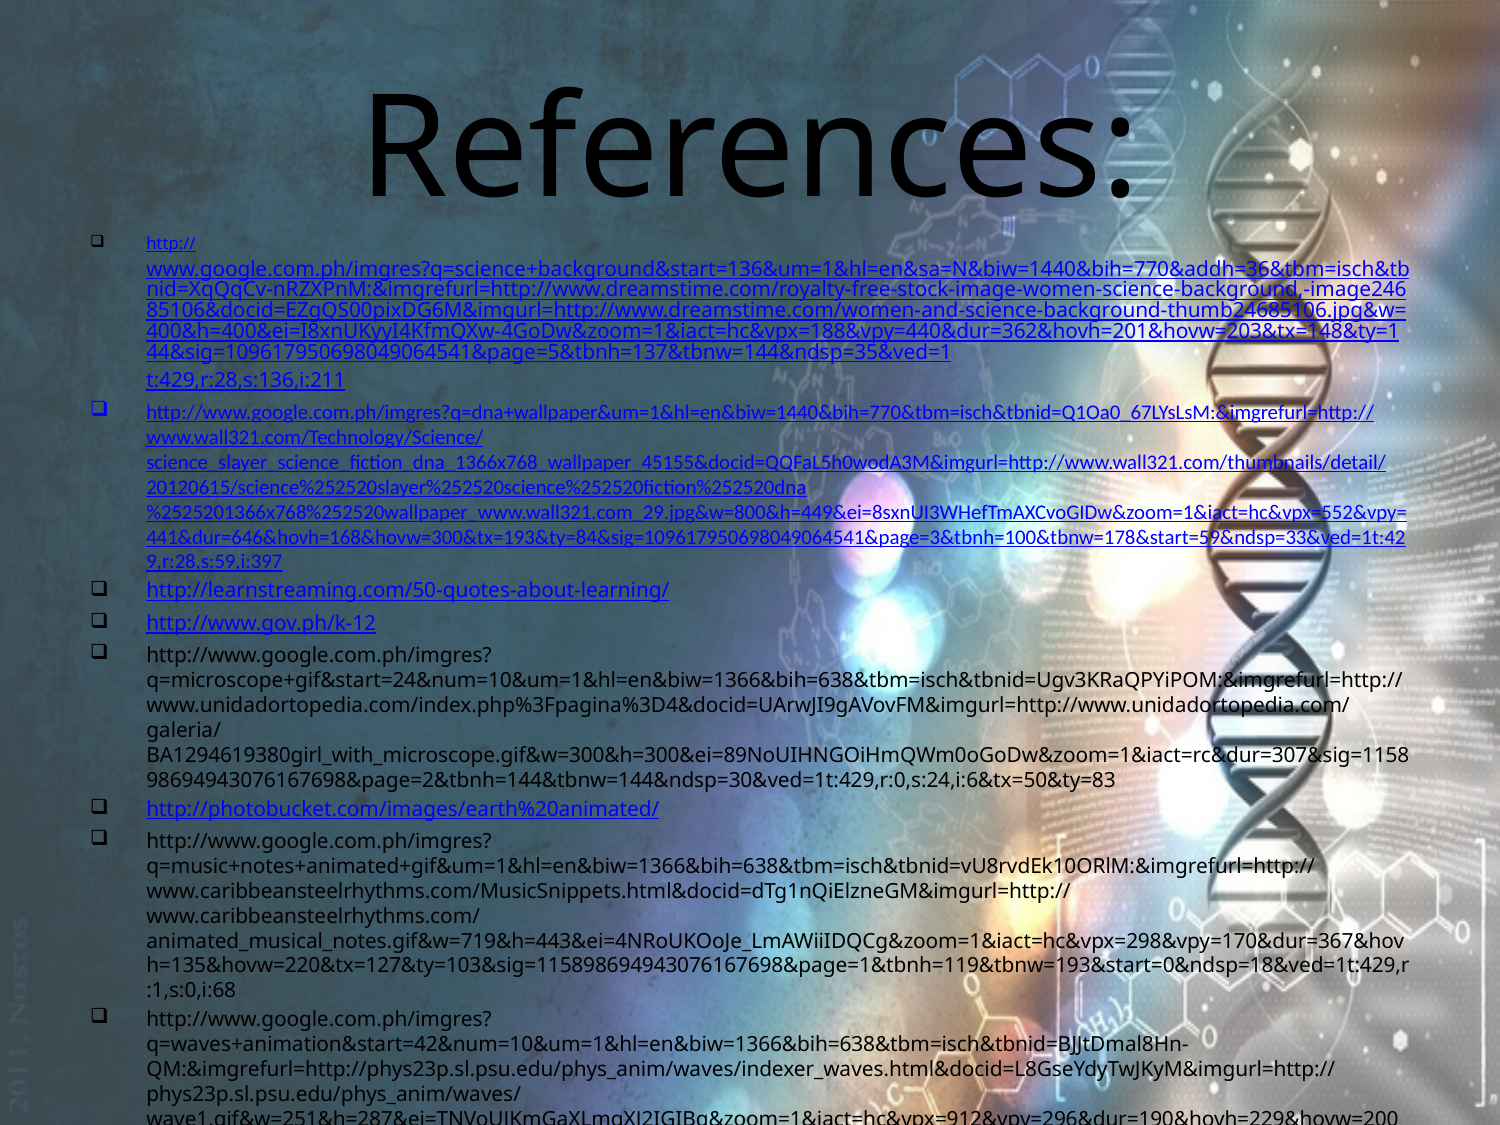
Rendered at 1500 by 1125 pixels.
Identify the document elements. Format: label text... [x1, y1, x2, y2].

list http://www.google.com.ph/imgres?q=science+background&start=136&um=1&hl=en&sa=N&biw=1440&bih=770&addh=36&tbm=isch&tbnid=XqQqCv-nRZXPnM:&imgrefurl=http://www.dreamstime.com/royalty-free-stock-image-women-science-background,-image24685106&docid=EZgQS00pixDG6M&imgurl=http://www.dreamstime.com/women-and-science-background-thumb24685106.jpg&w=400&h=400&ei=I8xnUKyyI4KfmQXw-4GoDw&zoom=1&iact=hc&vpx=188&vpy=440&dur=362&hovh=201&hovw=203&tx=148&ty=144&sig=109617950698049064541&page=5&tbnh=137&tbnw=144&ndsp=35&ved=1t:429,r:28,s:136,i:211 http://www.google.com.ph/imgres?q=dna+wallpaper&um=1&hl=en&biw=1440&bih=770&tbm=isch&tbnid=Q1Oa0_67LYsLsM:&imgrefurl=http://www.wall321.com/Technology/Science/science_slayer_science_fiction_dna_1366x768_wallpaper_45155&docid=QQFaL5h0wodA3M&imgurl=http://www.wall321.com/thumbnails/detail/20120615/science%252520slayer%252520science%252520fiction%252520dna%2525201366x768%252520wallpaper_www.wall321.com_29.jpg&w=800&h=449&ei=8sxnUI3WHefTmAXCvoGIDw&zoom=1&iact=hc&vpx=552&vpy=441&dur=646&hovh=168&hovw=300&tx=193&ty=84&sig=109617950698049064541&page=3&tbnh=100&tbnw=178&start=59&ndsp=33&ved=1t:429,r:28,s:59,i:397 http://learnstreaming.com/50-quotes-about-learning/ http://www.gov.ph/k-12 http://www.google.com.ph/imgres?q=microscope+gif&start=24&num=10&um=1&hl=en&biw=1366&bih=638&tbm=isch&tbnid=Ugv3KRaQPYiPOM:&imgrefurl=http://www.unidadortopedia.com/index.php%3Fpagina%3D4&docid=UArwJI9gAVovFM&imgurl=http://www.unidadortopedia.com/galeria/BA1294619380girl_with_microscope.gif&w=300&h=300&ei=89NoUIHNGOiHmQWm0oGoDw&zoom=1&iact=rc&dur=307&sig=115898694943076167698&page=2&tbnh=144&tbnw=144&ndsp=30&ved=1t:429,r:0,s:24,i:6&tx=50&ty=83 http://photobucket.com/images/earth%20animated/ http://www.google.com.ph/imgres?q=music+notes+animated+gif&um=1&hl=en&biw=1366&bih=638&tbm=isch&tbnid=vU8rvdEk10ORlM:&imgrefurl=http://www.caribbeansteelrhythms.com/MusicSnippets.html&docid=dTg1nQiElzneGM&imgurl=http://www.caribbeansteelrhythms.com/animated_musical_notes.gif&w=719&h=443&ei=4NRoUKOoJe_LmAWiiIDQCg&zoom=1&iact=hc&vpx=298&vpy=170&dur=367&hovh=135&hovw=220&tx=127&ty=103&sig=115898694943076167698&page=1&tbnh=119&tbnw=193&start=0&ndsp=18&ved=1t:429,r:1,s:0,i:68 http://www.google.com.ph/imgres?q=waves+animation&start=42&num=10&um=1&hl=en&biw=1366&bih=638&tbm=isch&tbnid=BJJtDmal8Hn-QM:&imgrefurl=http://phys23p.sl.psu.edu/phys_anim/waves/indexer_waves.html&docid=L8GseYdyTwJKyM&imgurl=http://phys23p.sl.psu.edu/phys_anim/waves/wave1.gif&w=251&h=287&ei=TNVoUJKmGaXLmgXJ2IGIBg&zoom=1&iact=hc&vpx=912&vpy=296&dur=190&hovh=229&hovw=200&tx=118&ty=192&sig=115898694943076167698&page=3&tbnh=137&tbnw=136&ndsp=24&ved=1t:429,r:22,s:42,i:152 [75, 224, 1425, 1125]
title References: [75, 45, 1425, 224]
